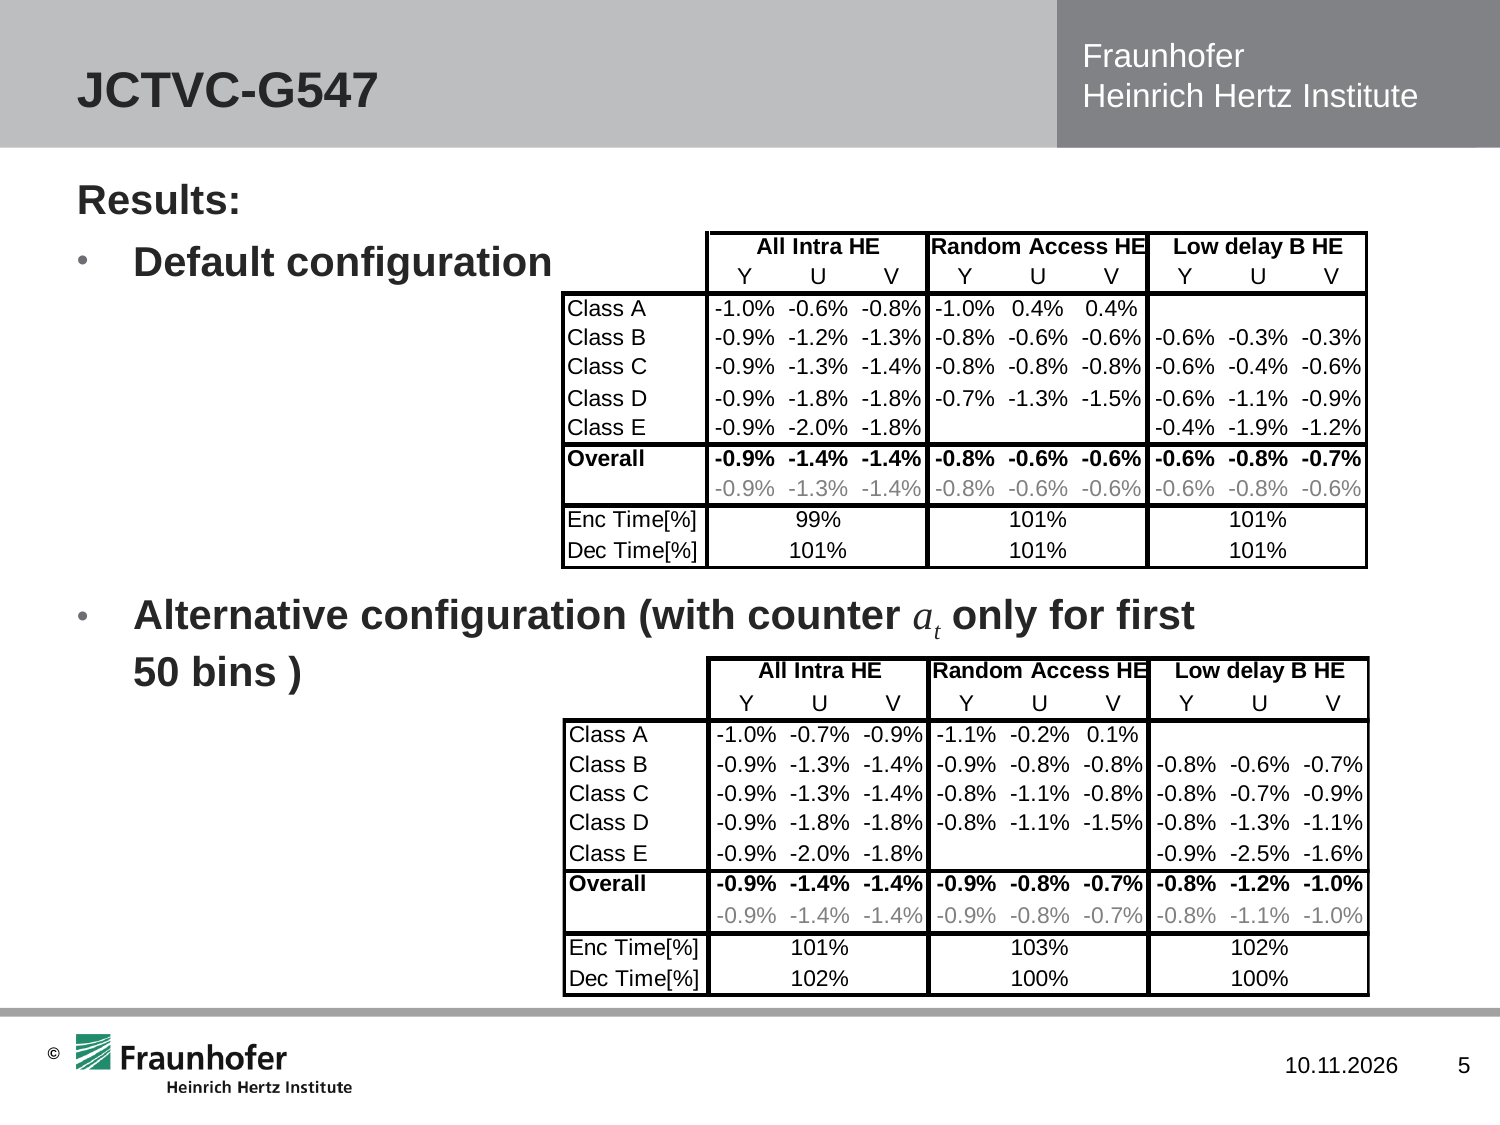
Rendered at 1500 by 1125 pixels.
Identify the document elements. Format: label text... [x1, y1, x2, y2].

title JCTVC-G547 [76, 58, 1022, 118]
picture [562, 656, 1371, 998]
picture [76, 1034, 352, 1093]
picture [560, 231, 1369, 570]
list Results: Default configuration Alternative configuration (with counter at only for first 50 bins ) [76, 172, 1200, 914]
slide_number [1019, 1034, 1394, 1094]
slide_number 5 [1394, 1034, 1471, 1094]
